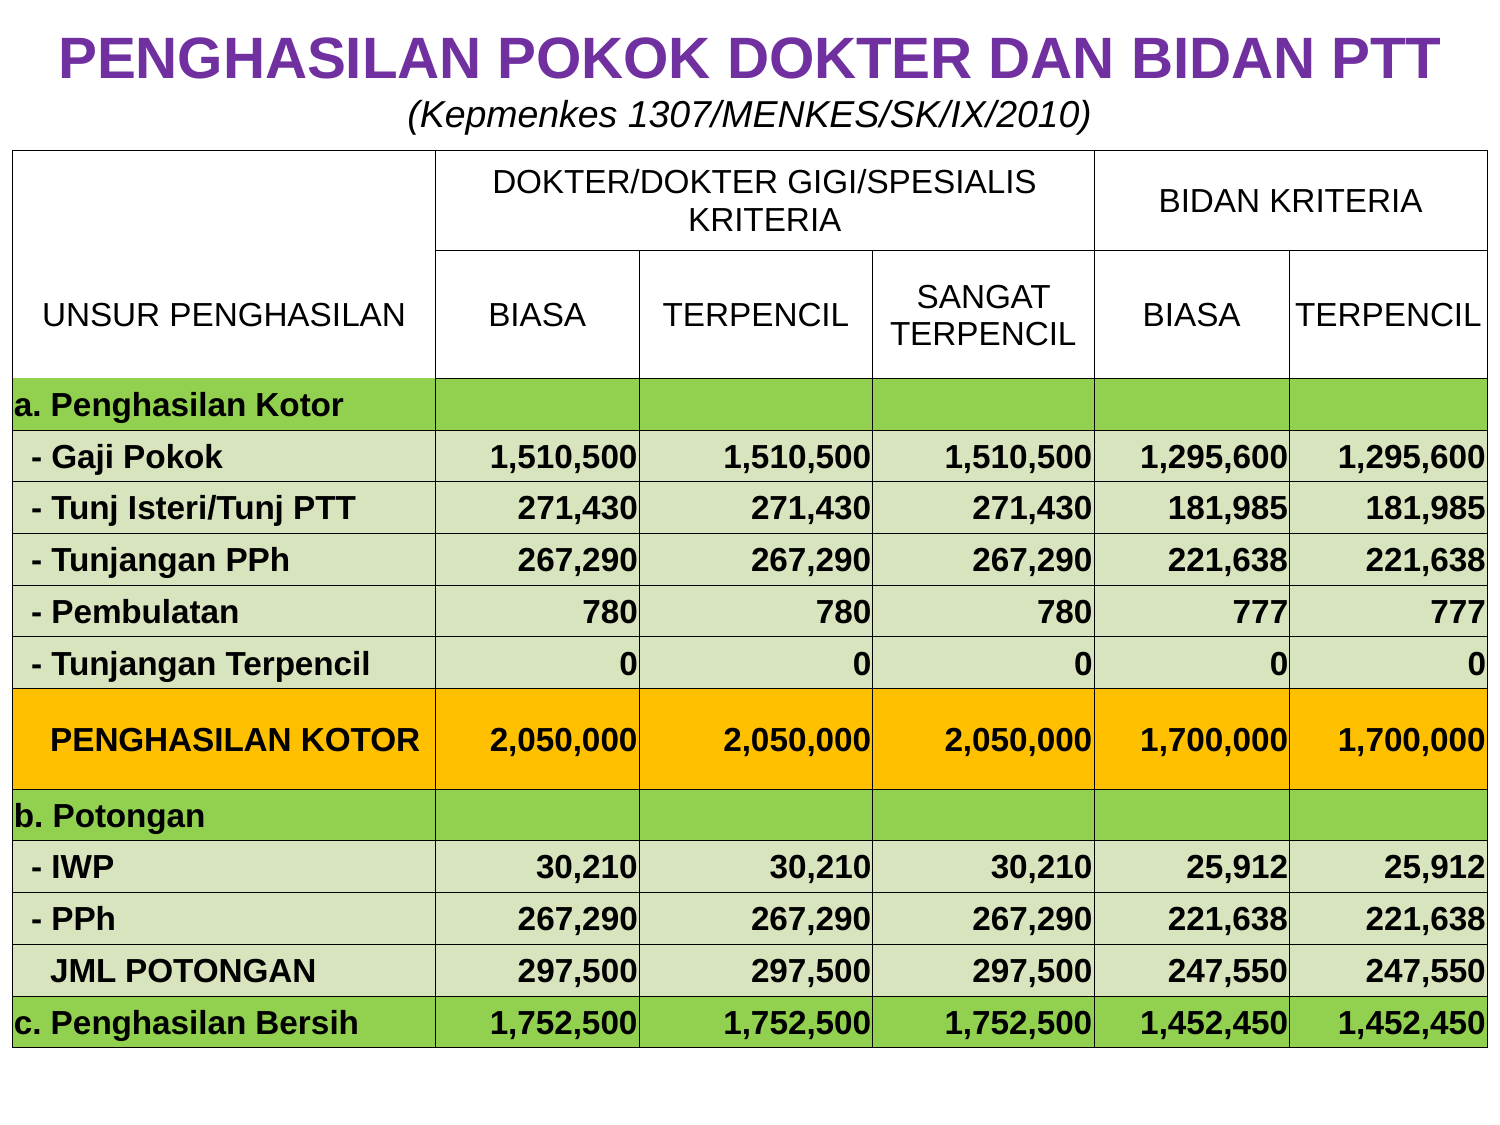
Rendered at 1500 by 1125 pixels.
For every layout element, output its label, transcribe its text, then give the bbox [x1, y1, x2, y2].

table_cell 30,210 [640, 841, 872, 892]
table_cell 25,912 [1095, 841, 1289, 892]
table_cell 267,290 [436, 534, 639, 585]
table_cell BIASA [436, 251, 639, 378]
table_cell - PPh [13, 893, 435, 944]
table_cell 221,638 [1290, 893, 1487, 944]
table_cell [436, 379, 639, 430]
table_cell 271,430 [873, 482, 1094, 533]
table_cell 267,290 [640, 534, 872, 585]
table_cell - Tunjangan PPh [13, 534, 435, 585]
table_cell - IWP [13, 841, 435, 892]
table_cell 30,210 [873, 841, 1094, 892]
table_cell - Pembulatan [13, 586, 435, 636]
text_box PENGHASILAN POKOK DOKTER DAN BIDAN PTT (Kepmenkes 1307/MENKES/SK/IX/2010) [0, 12, 1500, 143]
table_cell 181,985 [1095, 482, 1289, 533]
table_cell a. Penghasilan Kotor [13, 378, 435, 430]
table_cell 0 [1290, 637, 1487, 688]
table_cell 0 [1095, 637, 1289, 688]
table_cell 0 [873, 637, 1094, 688]
table_cell 1,452,450 [1290, 997, 1487, 1047]
table_cell TERPENCIL [640, 251, 872, 378]
table_cell 777 [1095, 586, 1289, 636]
table_cell 1,510,500 [640, 431, 872, 481]
table_cell UNSUR PENGHASILAN [13, 250, 435, 378]
table_cell PENGHASILAN KOTOR [13, 689, 435, 789]
table_cell BIASA [1095, 251, 1289, 378]
table_cell 0 [640, 637, 872, 688]
table_cell [873, 790, 1094, 840]
table_header BIDAN KRITERIA [1095, 151, 1487, 250]
table_cell 1,295,600 [1290, 431, 1487, 481]
table_cell 1,700,000 [1095, 689, 1289, 789]
table_cell 2,050,000 [436, 689, 639, 789]
table_cell 25,912 [1290, 841, 1487, 892]
table_cell 247,550 [1095, 945, 1289, 996]
table_cell 221,638 [1290, 534, 1487, 585]
table_cell 0 [436, 637, 639, 688]
table_cell - Tunj Isteri/Tunj PTT [13, 482, 435, 533]
table_cell [640, 379, 872, 430]
table_cell 1,752,500 [640, 997, 872, 1047]
table_cell 271,430 [436, 482, 639, 533]
table_cell TERPENCIL [1290, 251, 1487, 378]
table_cell SANGAT TERPENCIL [873, 251, 1094, 378]
table_cell [873, 379, 1094, 430]
table_cell [1095, 790, 1289, 840]
table_cell 267,290 [873, 893, 1094, 944]
table_cell 181,985 [1290, 482, 1487, 533]
table_cell 1,700,000 [1290, 689, 1487, 789]
table_cell 780 [436, 586, 639, 636]
table_cell [640, 790, 872, 840]
table_cell 271,430 [640, 482, 872, 533]
table_cell 267,290 [436, 893, 639, 944]
table_cell 777 [1290, 586, 1487, 636]
table_cell 247,550 [1290, 945, 1487, 996]
table_cell 1,295,600 [1095, 431, 1289, 481]
table_cell [1095, 379, 1289, 430]
table_cell c. Penghasilan Bersih [13, 997, 435, 1047]
table_cell 221,638 [1095, 534, 1289, 585]
table_cell 780 [640, 586, 872, 636]
table_header DOKTER/DOKTER GIGI/SPESIALIS KRITERIA [436, 151, 1094, 250]
table_cell 297,500 [873, 945, 1094, 996]
table_cell - Gaji Pokok [13, 431, 435, 481]
table_cell 297,500 [436, 945, 639, 996]
table_cell 267,290 [873, 534, 1094, 585]
table_cell 221,638 [1095, 893, 1289, 944]
table_cell 1,752,500 [436, 997, 639, 1047]
table_cell 2,050,000 [873, 689, 1094, 789]
table_cell 2,050,000 [640, 689, 872, 789]
table_cell 30,210 [436, 841, 639, 892]
table_cell 297,500 [640, 945, 872, 996]
table_cell [436, 790, 639, 840]
table_cell [1290, 379, 1487, 430]
table_cell 1,752,500 [873, 997, 1094, 1047]
table_header [13, 151, 435, 250]
table_cell b. Potongan [13, 790, 435, 840]
table_cell - Tunjangan Terpencil [13, 637, 435, 688]
table_cell 1,510,500 [436, 431, 639, 481]
table_cell 267,290 [640, 893, 872, 944]
table_cell 1,452,450 [1095, 997, 1289, 1047]
table_cell 780 [873, 586, 1094, 636]
table_cell 1,510,500 [873, 431, 1094, 481]
table_cell JML POTONGAN [13, 945, 435, 996]
table_cell [1290, 790, 1487, 840]
